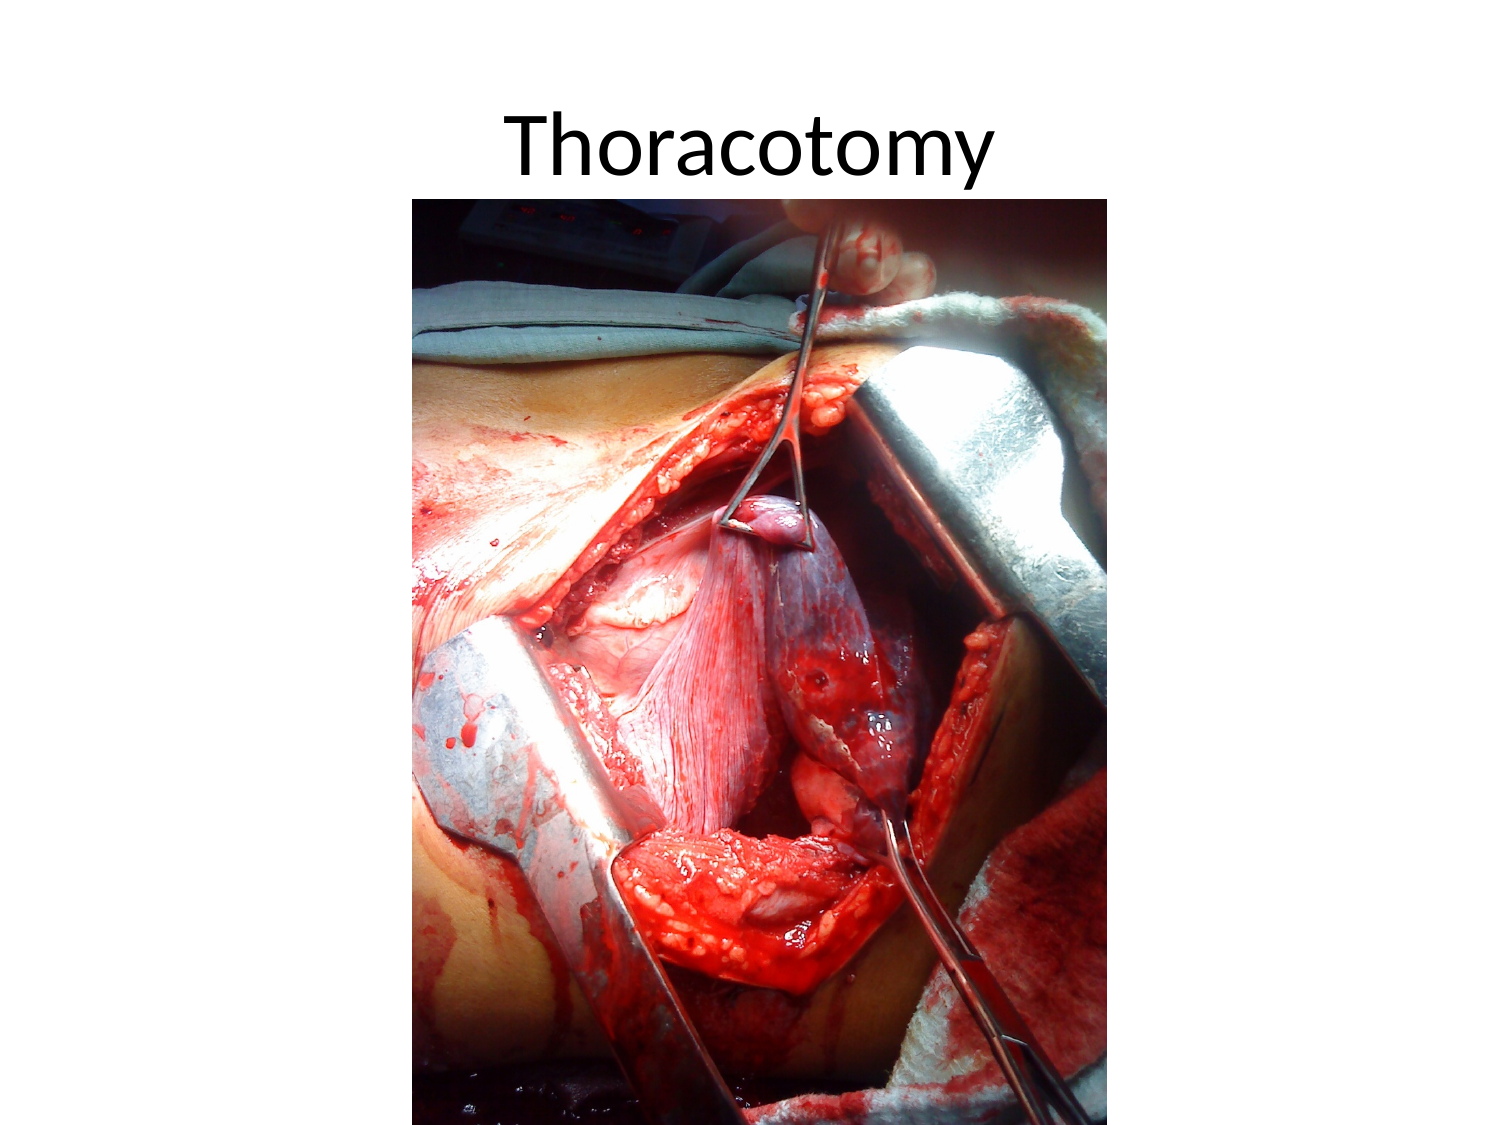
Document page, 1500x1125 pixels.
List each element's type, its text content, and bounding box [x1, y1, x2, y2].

title Thoracotomy [75, 45, 1425, 233]
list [412, 199, 1107, 1125]
